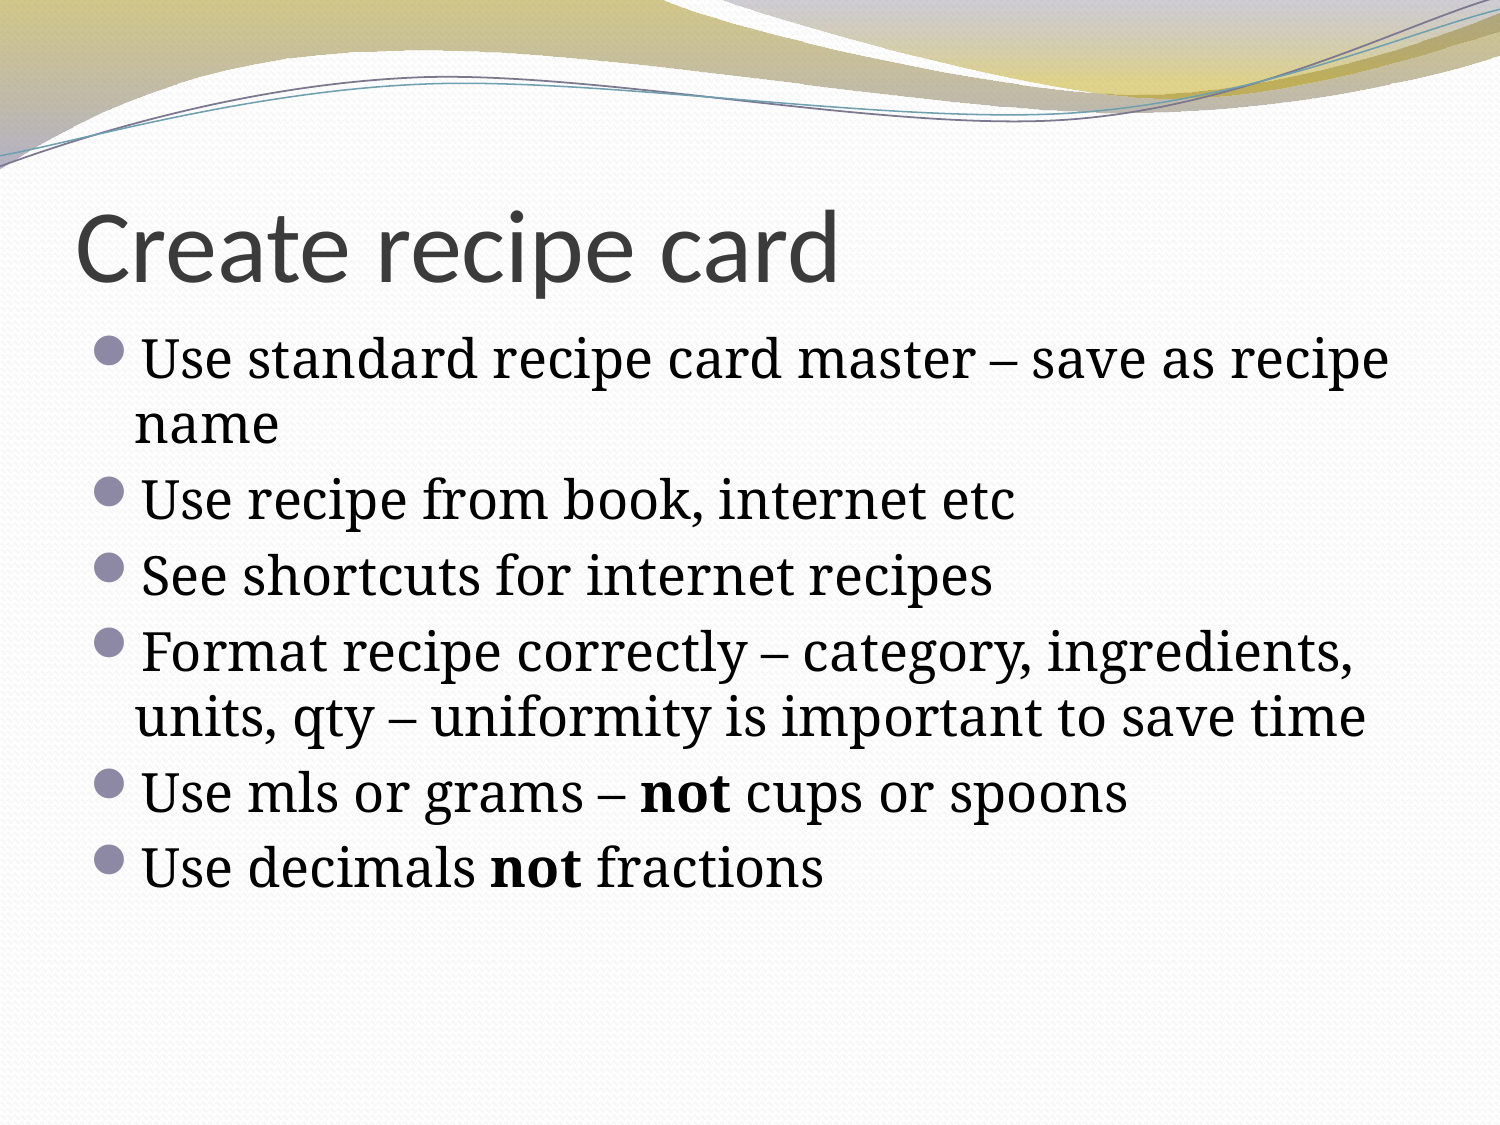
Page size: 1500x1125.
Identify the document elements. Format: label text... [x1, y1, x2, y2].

list Use standard recipe card master – save as recipe name Use recipe from book, internet etc See shortcuts for internet recipes Format recipe correctly – category, ingredients, units, qty – uniformity is important to save time Use mls or grams – not cups or spoons Use decimals not fractions [75, 317, 1425, 1038]
title Create recipe card [75, 115, 1425, 303]
